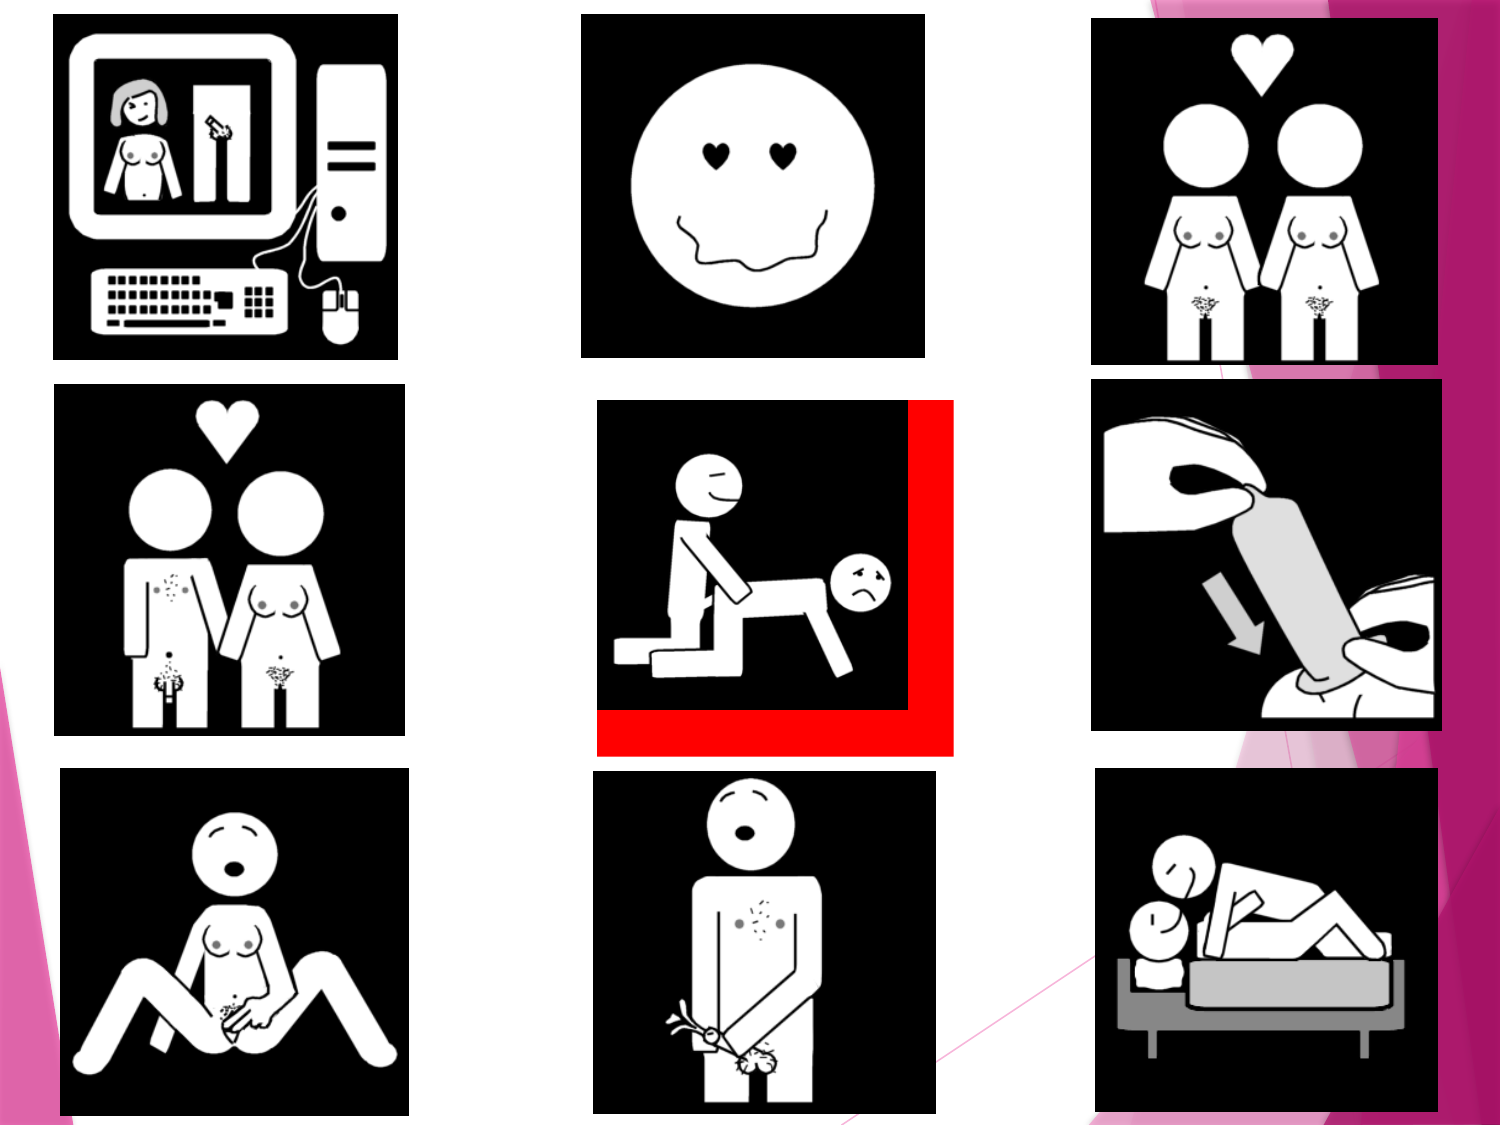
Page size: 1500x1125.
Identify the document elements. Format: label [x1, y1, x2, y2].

picture [592, 770, 937, 1115]
picture [597, 400, 908, 711]
picture [52, 13, 399, 360]
picture [1090, 379, 1443, 732]
picture [53, 384, 406, 737]
picture [1090, 17, 1439, 366]
list [1094, 768, 1439, 1112]
picture [580, 13, 925, 359]
picture [60, 768, 409, 1117]
